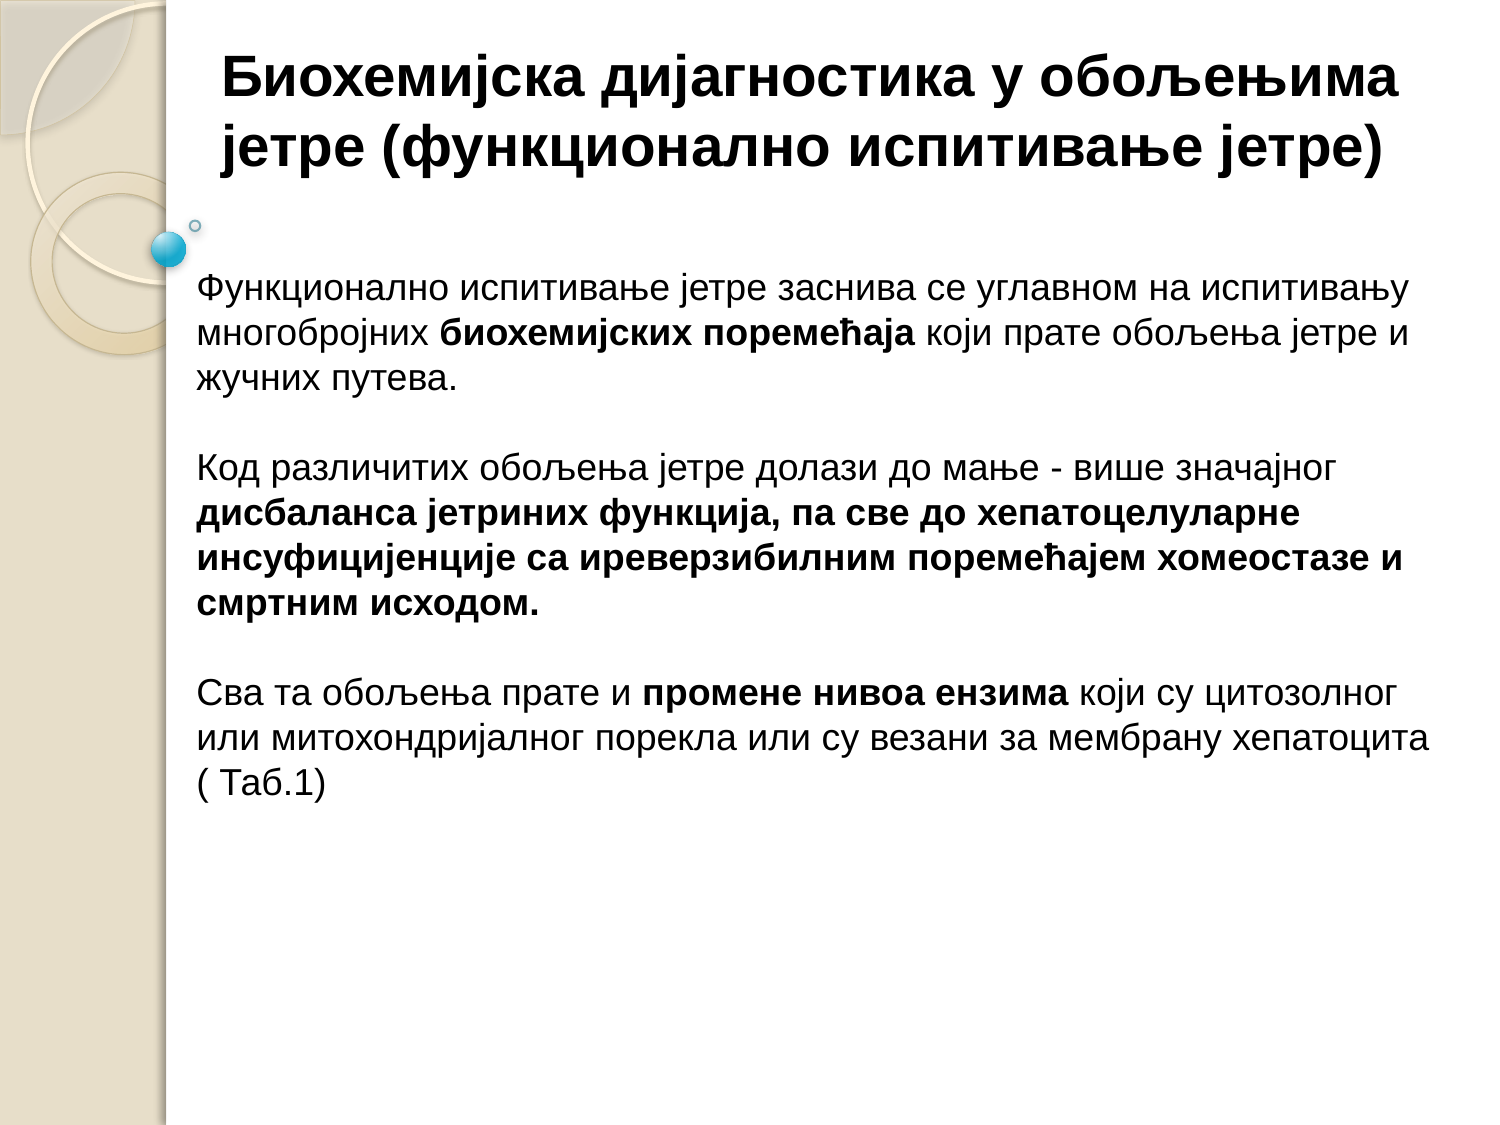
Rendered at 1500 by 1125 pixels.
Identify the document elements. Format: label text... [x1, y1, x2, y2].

text_box Функционално испитивање јетре заснива се углавном на испитивању многобројних биохемијских поремећаја који прате обољења јетре и жучних путева. Код различитих обољења јетре долази до мање - више значајног дисбаланса јетриних функција, па све до хепатоцелуларне инсуфицијенције са иреверзибилним поремећајем хомеостазе и смртним исходом. Сва та обољења прате и промене нивоа ензима који су цитозолног или митохондријалног порекла или су везани за мембрану хепатоцита ( Таб.1) [181, 255, 1481, 811]
text_box Биохемијска дијагностика у обољењима јетре (функционално испитивање јетре) [206, 30, 1483, 186]
